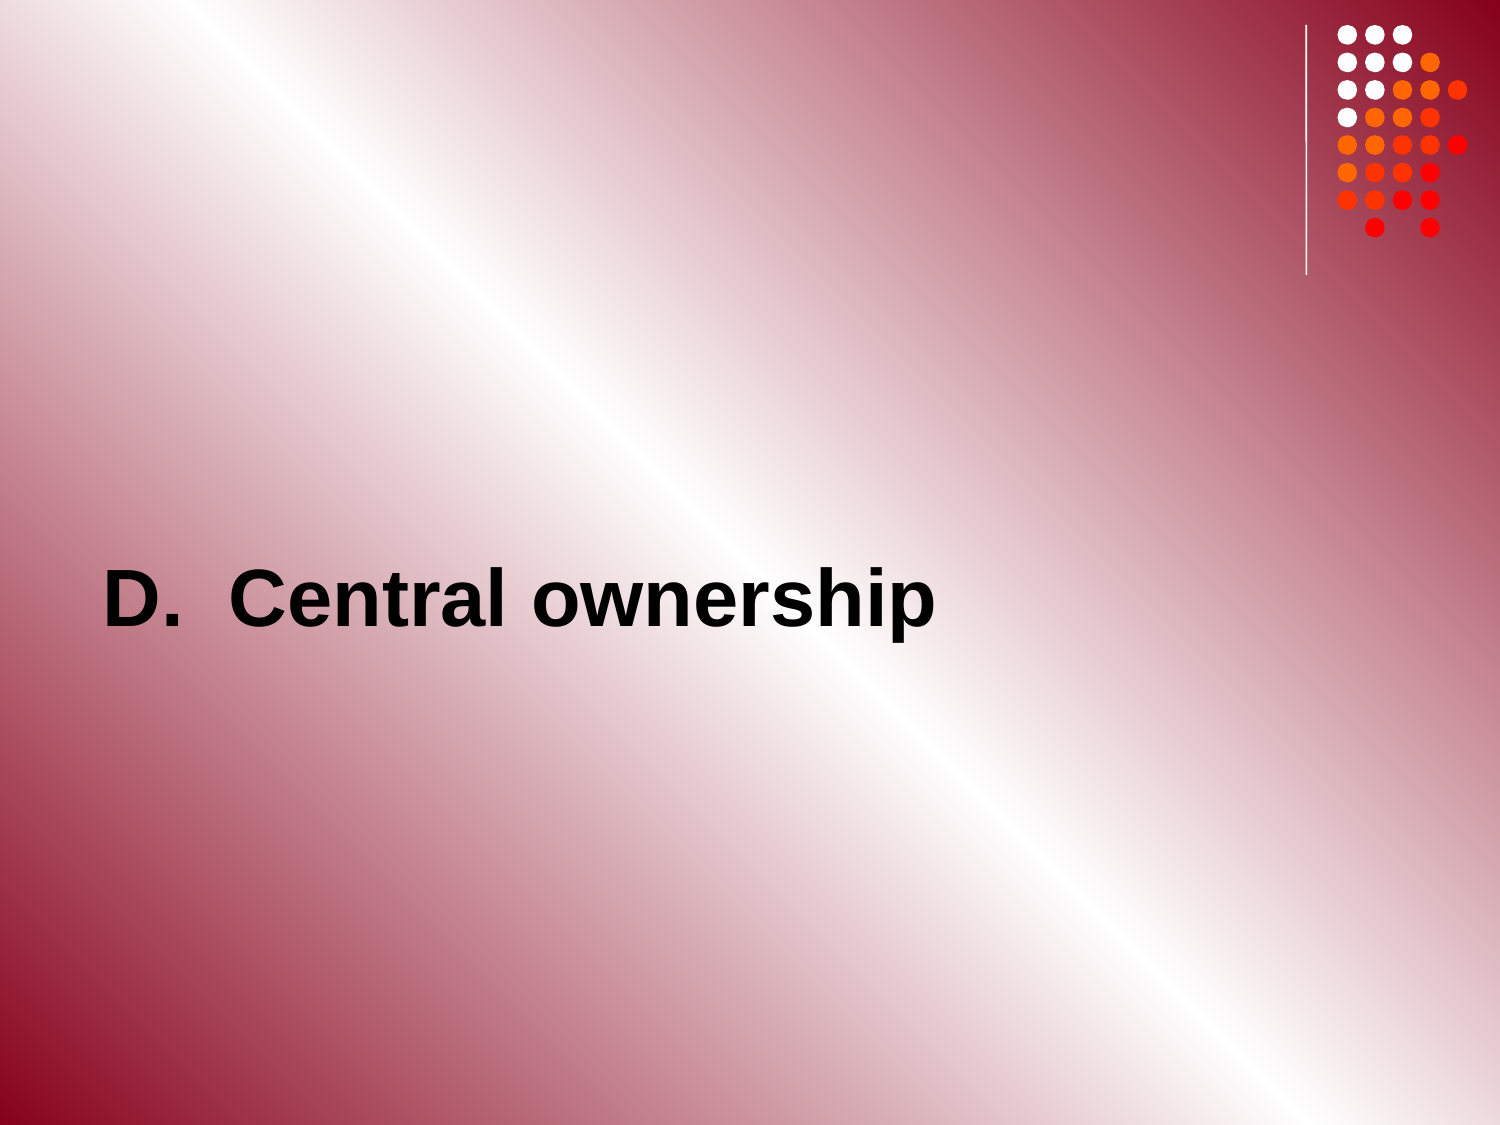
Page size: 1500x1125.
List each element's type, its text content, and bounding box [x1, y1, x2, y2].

title D. Central ownership [87, 437, 1325, 650]
